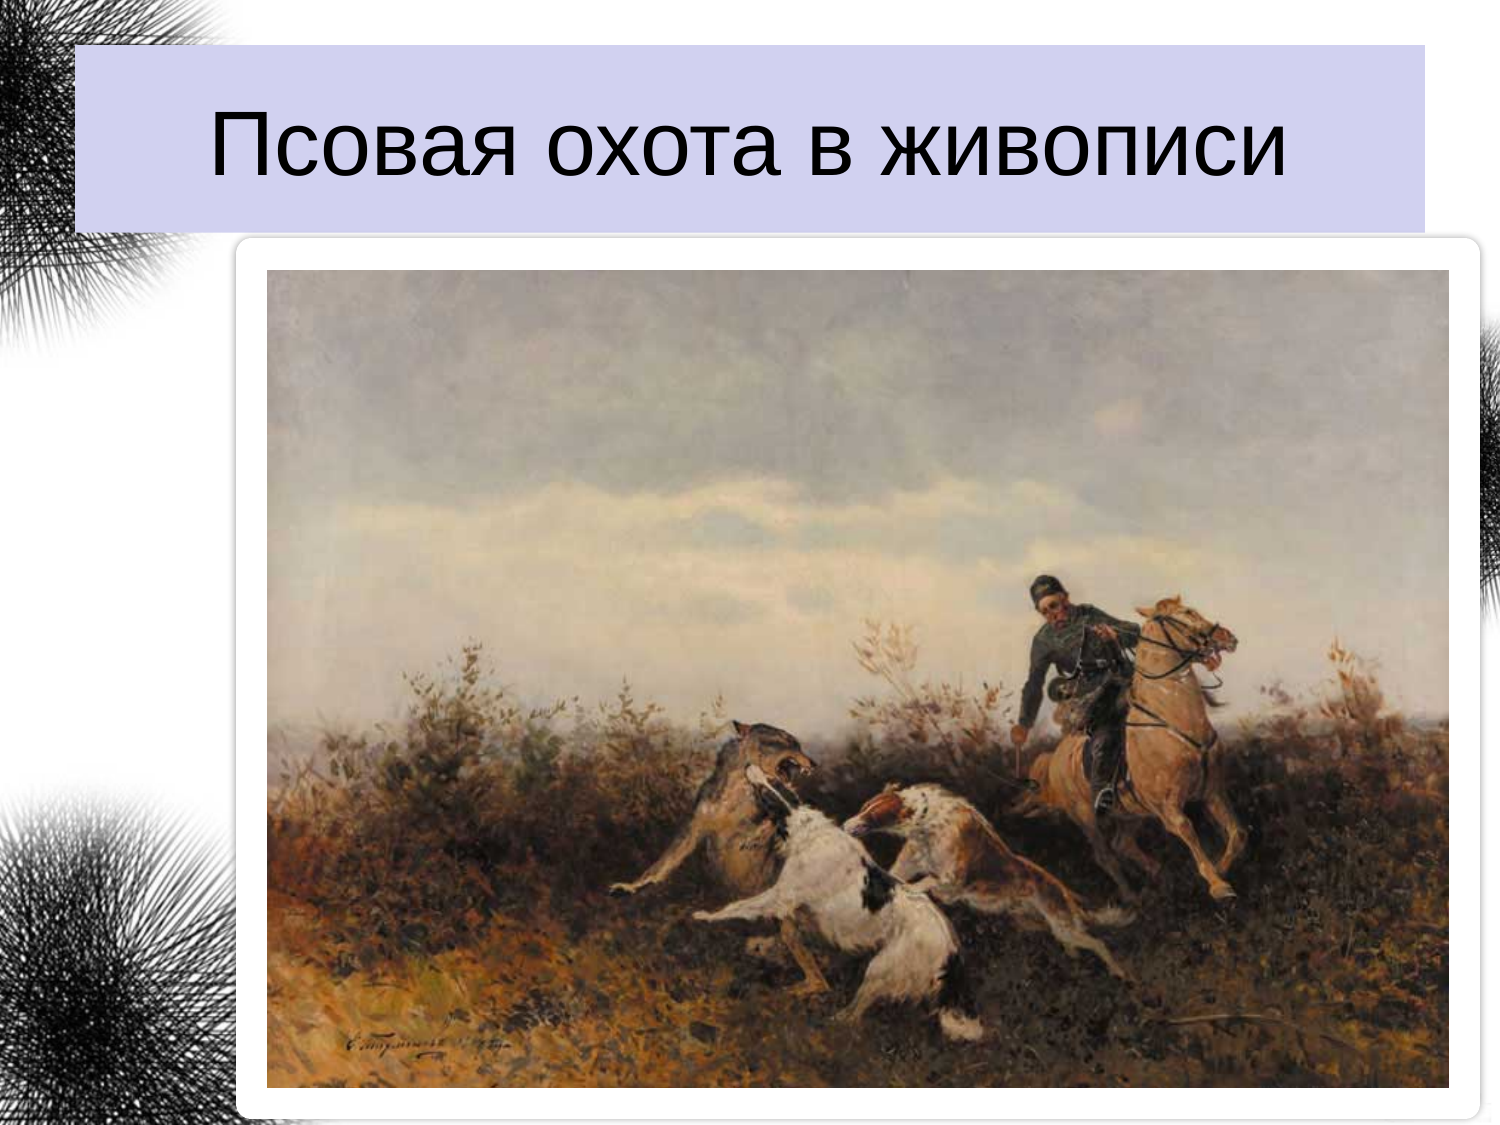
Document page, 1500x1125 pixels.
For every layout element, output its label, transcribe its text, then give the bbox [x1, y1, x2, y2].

picture [0, 0, 1500, 1125]
title Псовая охота в живописи [75, 45, 1425, 233]
